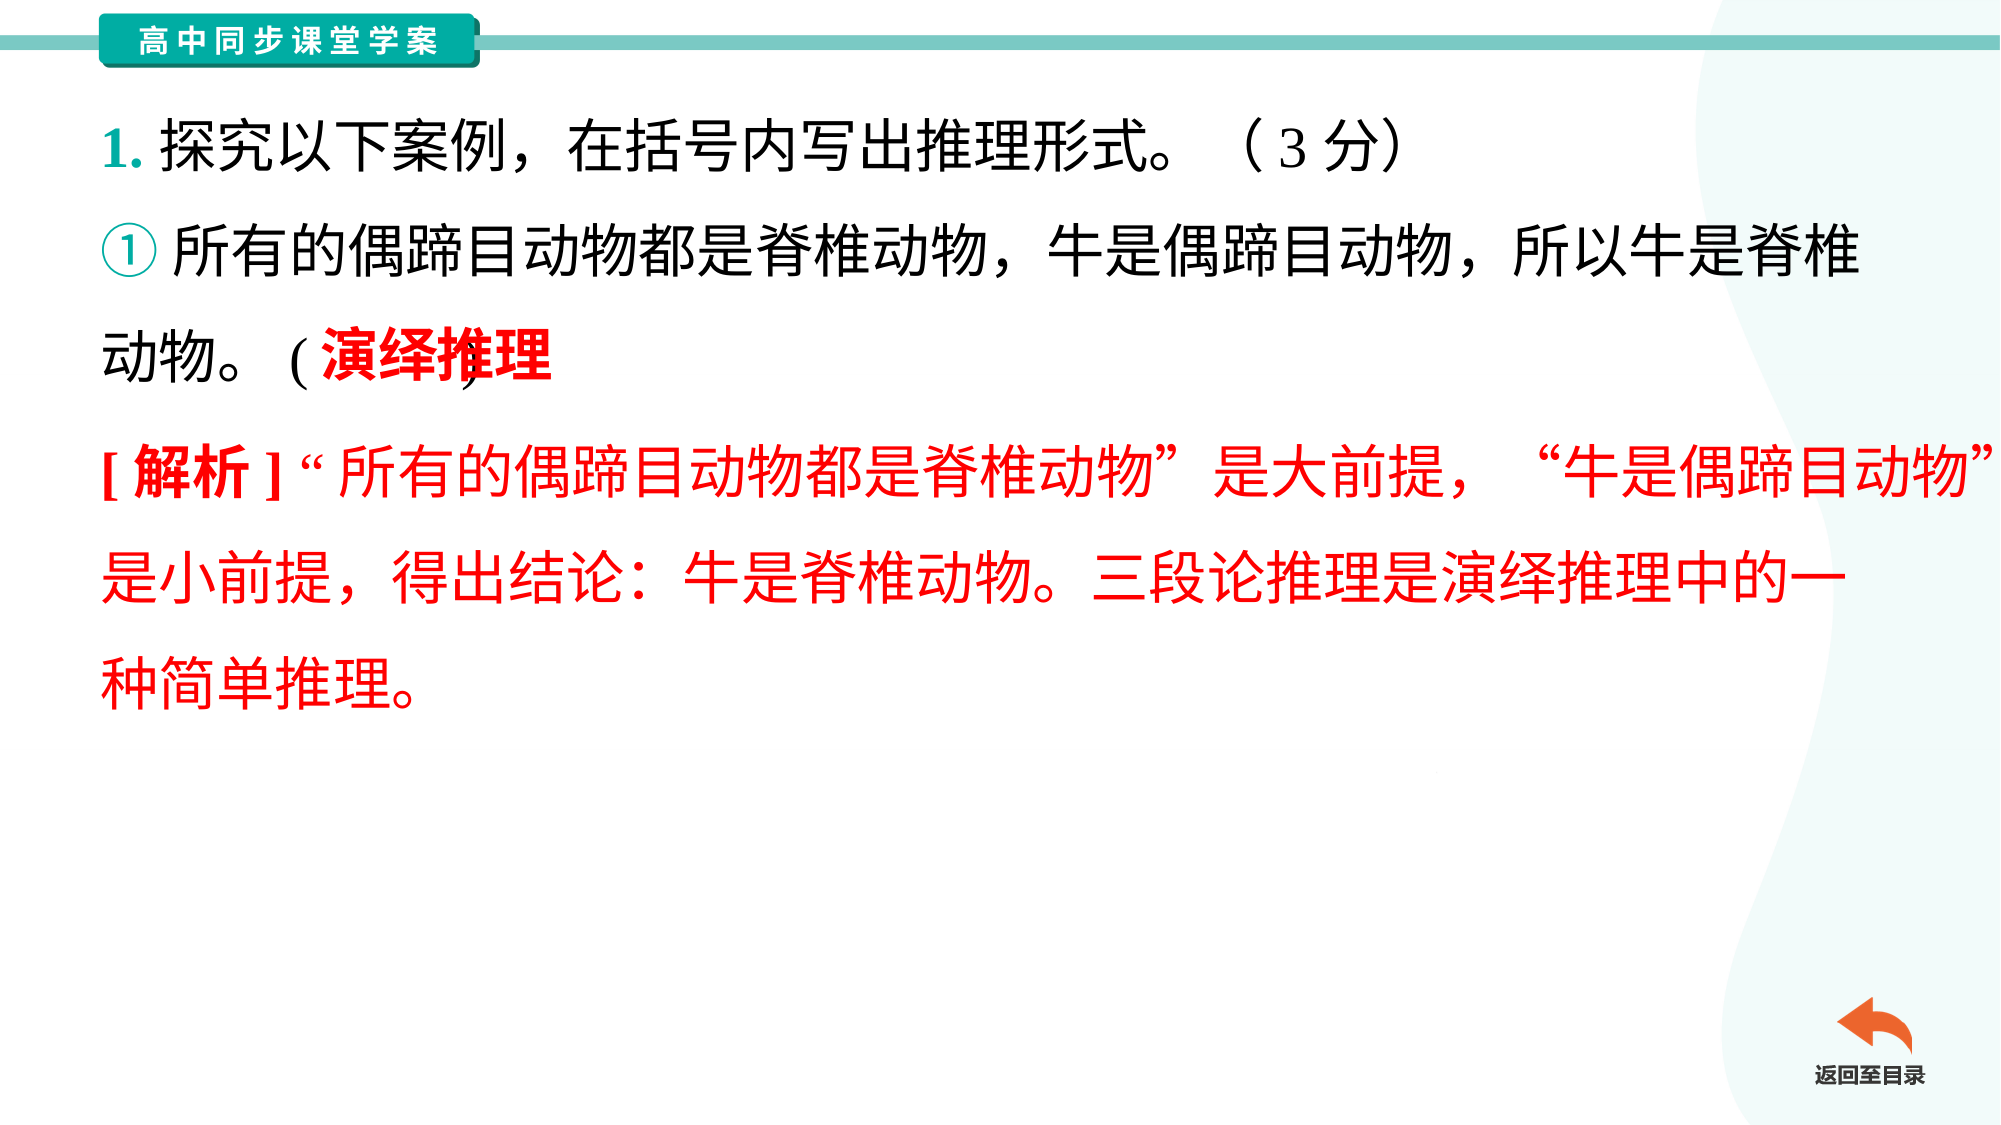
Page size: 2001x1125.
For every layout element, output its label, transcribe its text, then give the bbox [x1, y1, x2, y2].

text_box 演绎推理 [297, 285, 575, 388]
picture [0, 0, 2000, 1125]
text_box 1.探究以下案例，在括号内写出推理形式。（3分） [100, 76, 1899, 177]
text_box ①所有的偶蹄目动物都是脊椎动物，牛是偶蹄目动物，所以牛是脊椎 动物。( ) [100, 177, 1899, 391]
text_box [解析] “所有的偶蹄目动物都是脊椎动物”是大前提，“牛是偶蹄目动物” 是小前提，得出结论：牛是脊椎动物。三段论推理是演绎推理中的一 种简单推理。 [100, 398, 1899, 718]
